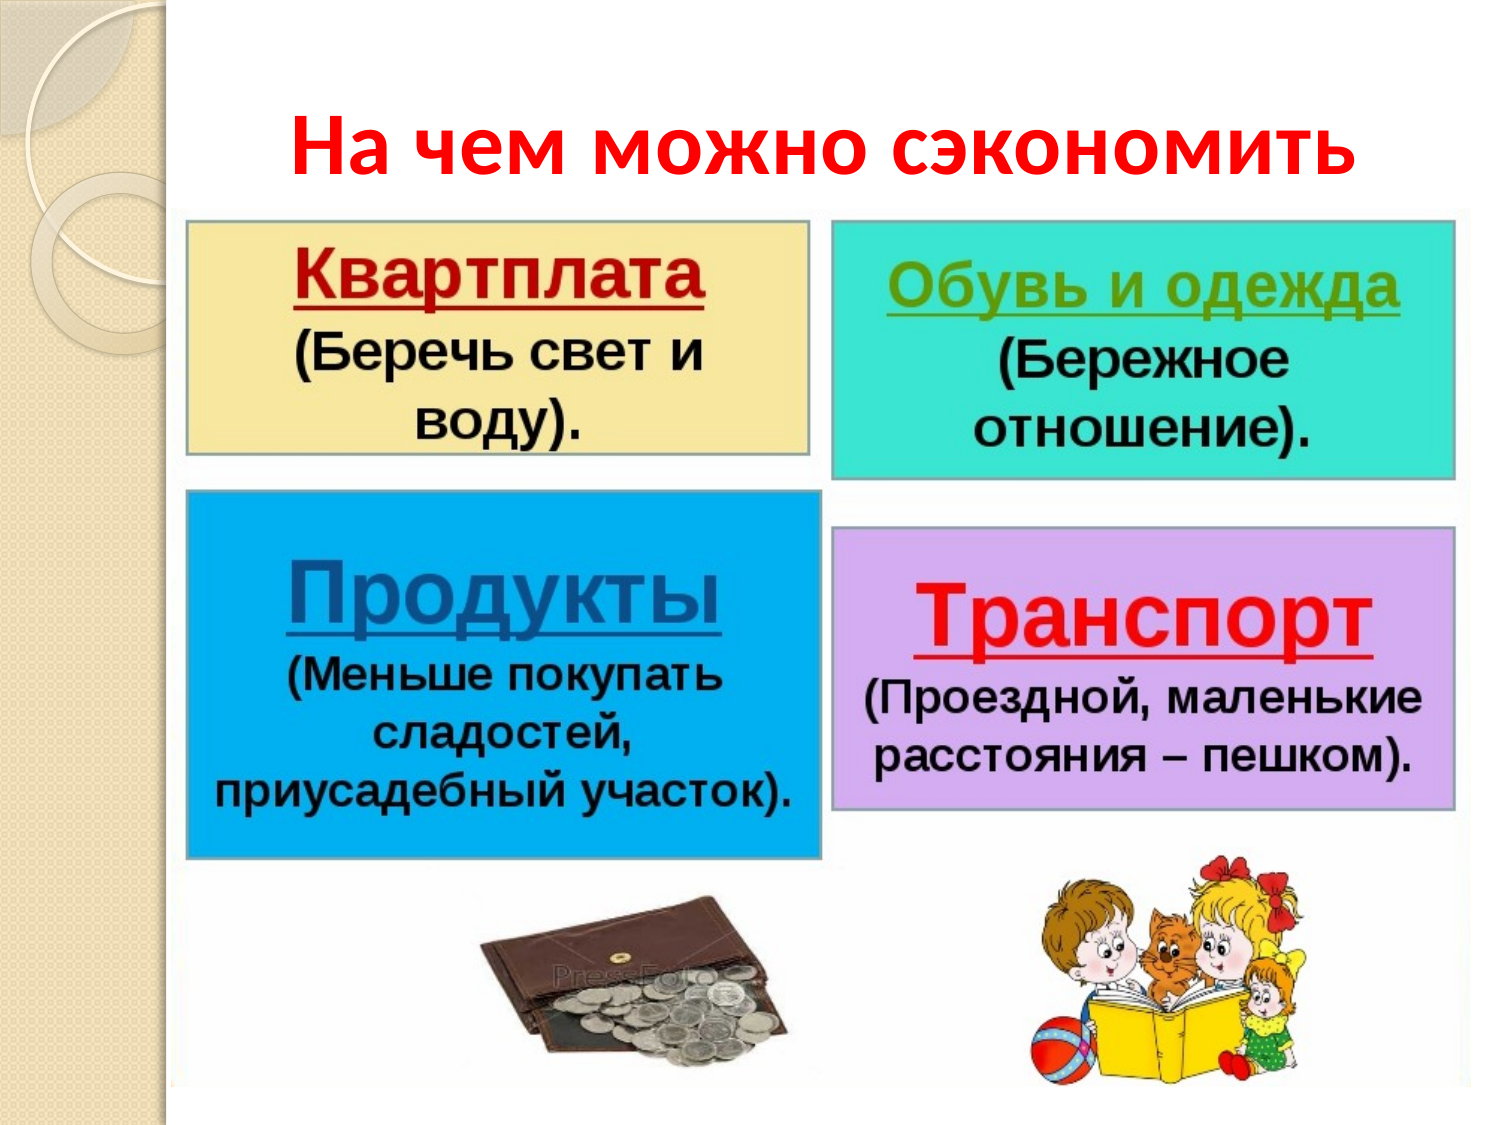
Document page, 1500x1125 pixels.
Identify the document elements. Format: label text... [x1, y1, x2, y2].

picture [170, 207, 1471, 1087]
title На чем можно сэкономить [183, 45, 1466, 205]
